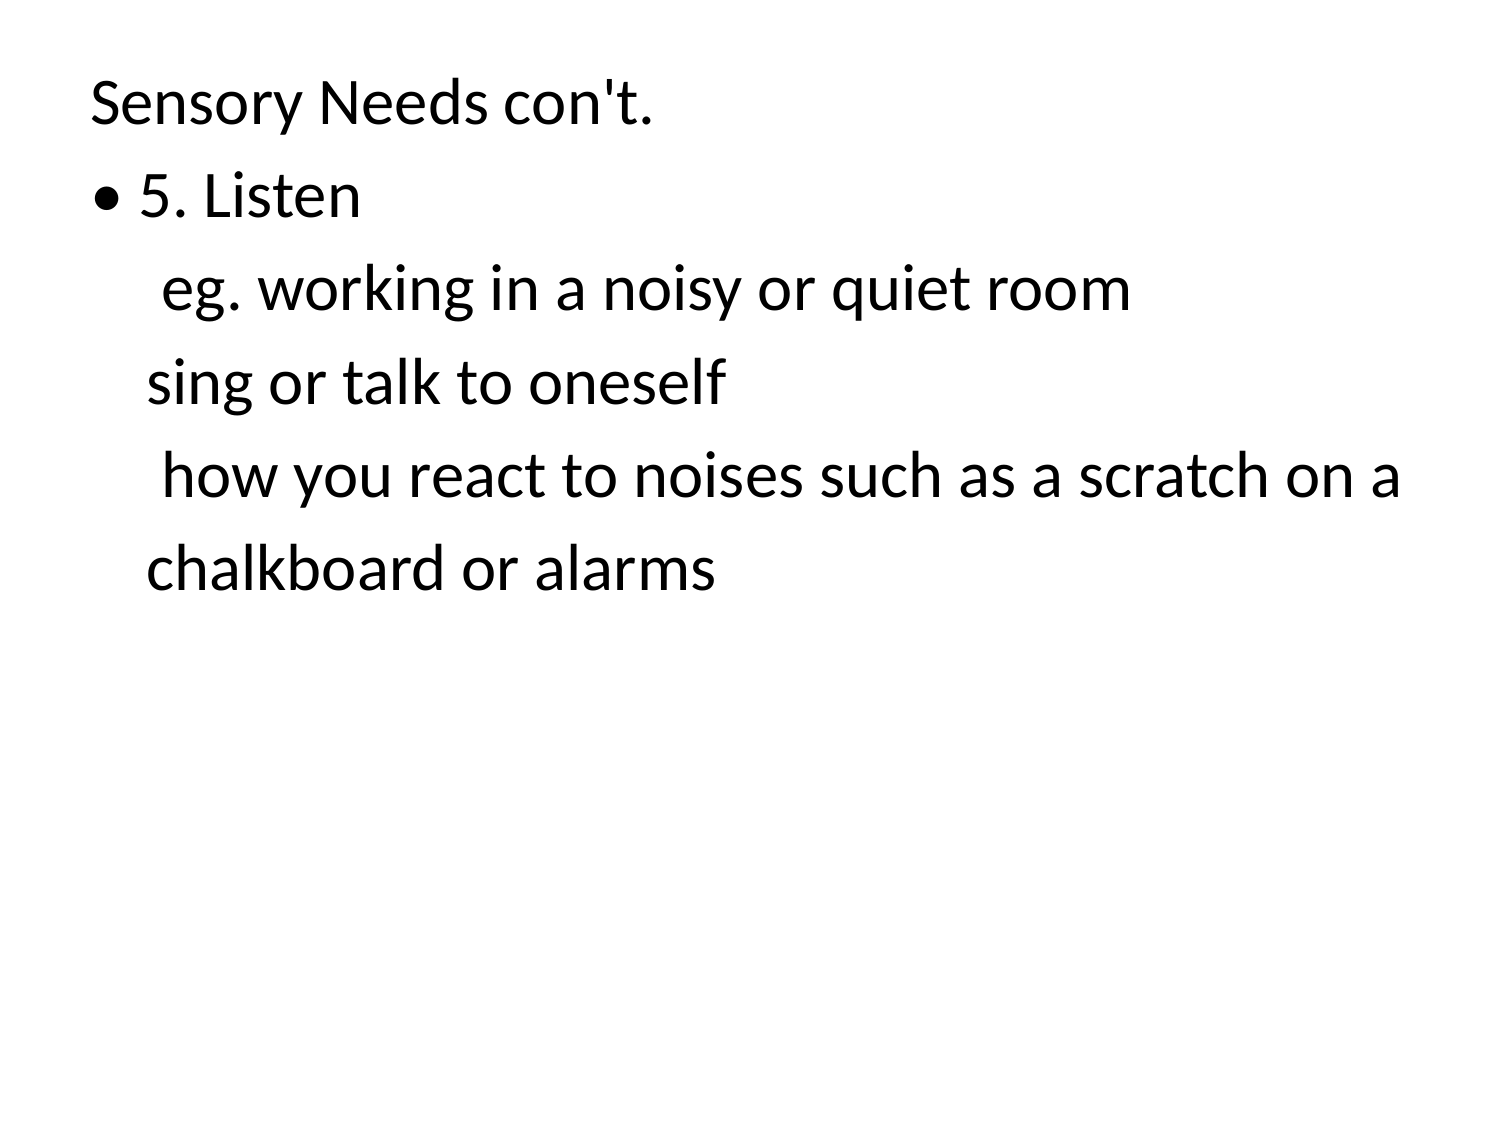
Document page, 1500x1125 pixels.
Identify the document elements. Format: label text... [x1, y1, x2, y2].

list Sensory Needs con't. • 5. Listen eg. working in a noisy or quiet room sing or talk to oneself how you react to noises such as a scratch on a chalkboard or alarms [75, 50, 1425, 1005]
